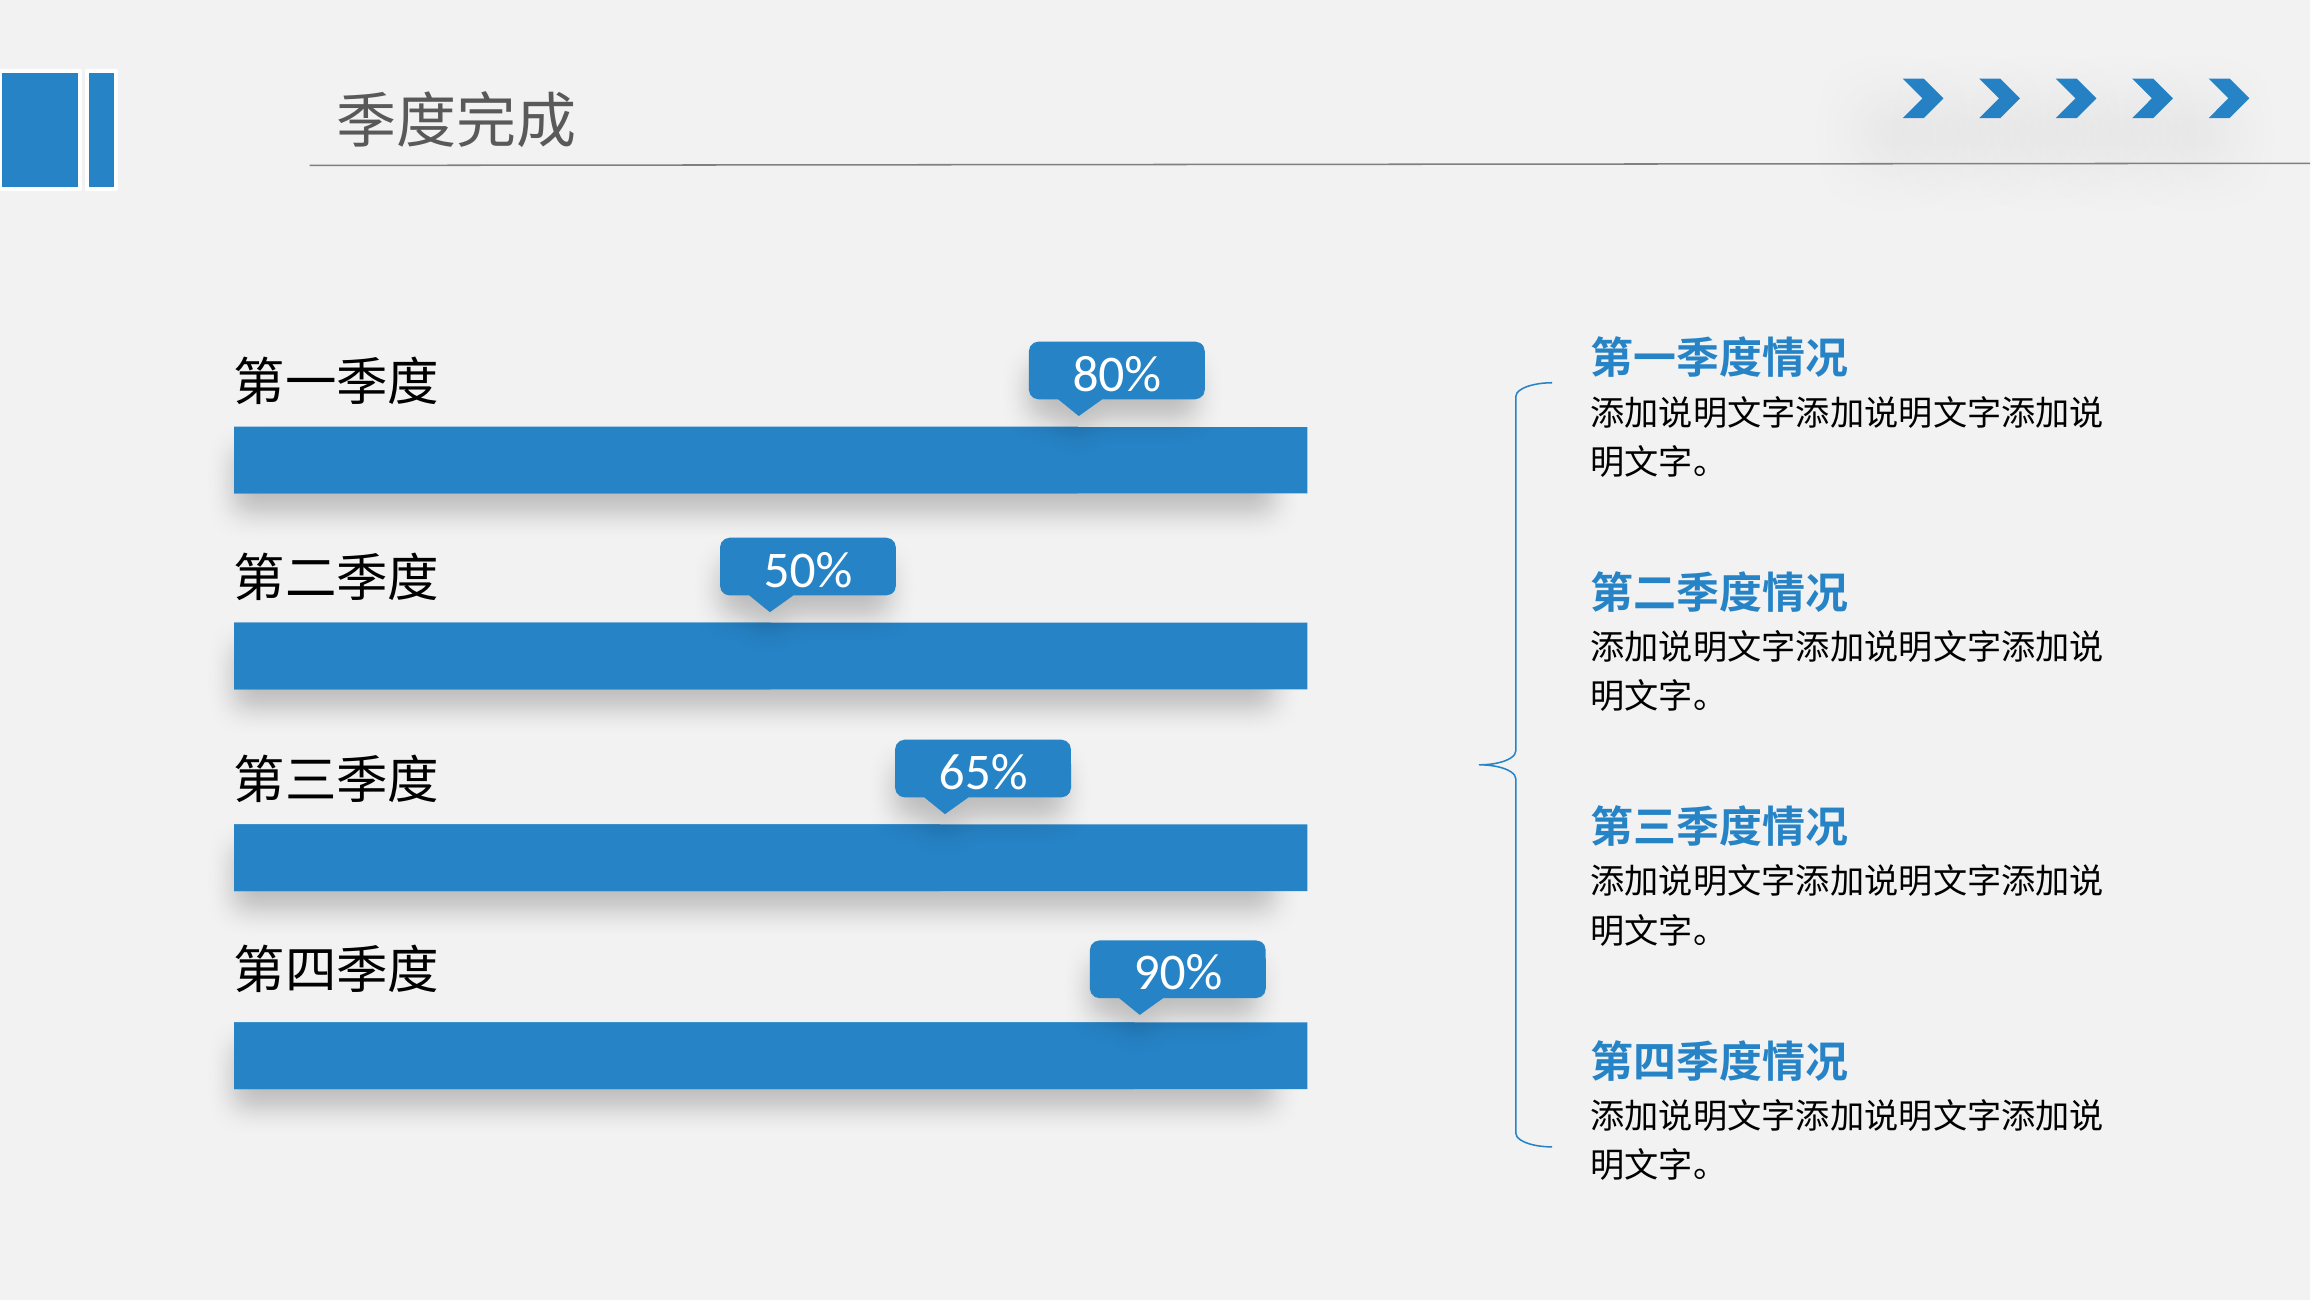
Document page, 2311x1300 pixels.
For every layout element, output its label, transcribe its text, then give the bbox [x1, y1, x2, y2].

text_box 90% [1087, 938, 1268, 1017]
text_box 第二季度情况 添加说明文字添加说明文字添加说明文字。 [1567, 543, 2150, 753]
text_box 第三季度 [218, 739, 512, 817]
title 季度完成 [316, 70, 1119, 166]
text_box 第四季度情况 添加说明文字添加说明文字添加说明文字。 [1567, 1012, 2150, 1222]
text_box 50% [717, 535, 899, 614]
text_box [233, 622, 1308, 690]
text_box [233, 426, 1308, 494]
text_box 第四季度 [218, 929, 588, 1006]
text_box 第一季度情况 添加说明文字添加说明文字添加说明文字。 [1567, 309, 2150, 519]
text_box 80% [1026, 339, 1207, 418]
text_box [233, 1022, 1308, 1090]
text_box 65% [893, 737, 1074, 816]
text_box 第一季度 [218, 341, 512, 419]
text_box [1478, 381, 1553, 1148]
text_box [233, 824, 1308, 892]
text_box 第三季度情况 添加说明文字添加说明文字添加说明文字。 [1567, 777, 2150, 987]
text_box 第二季度 [218, 537, 512, 615]
